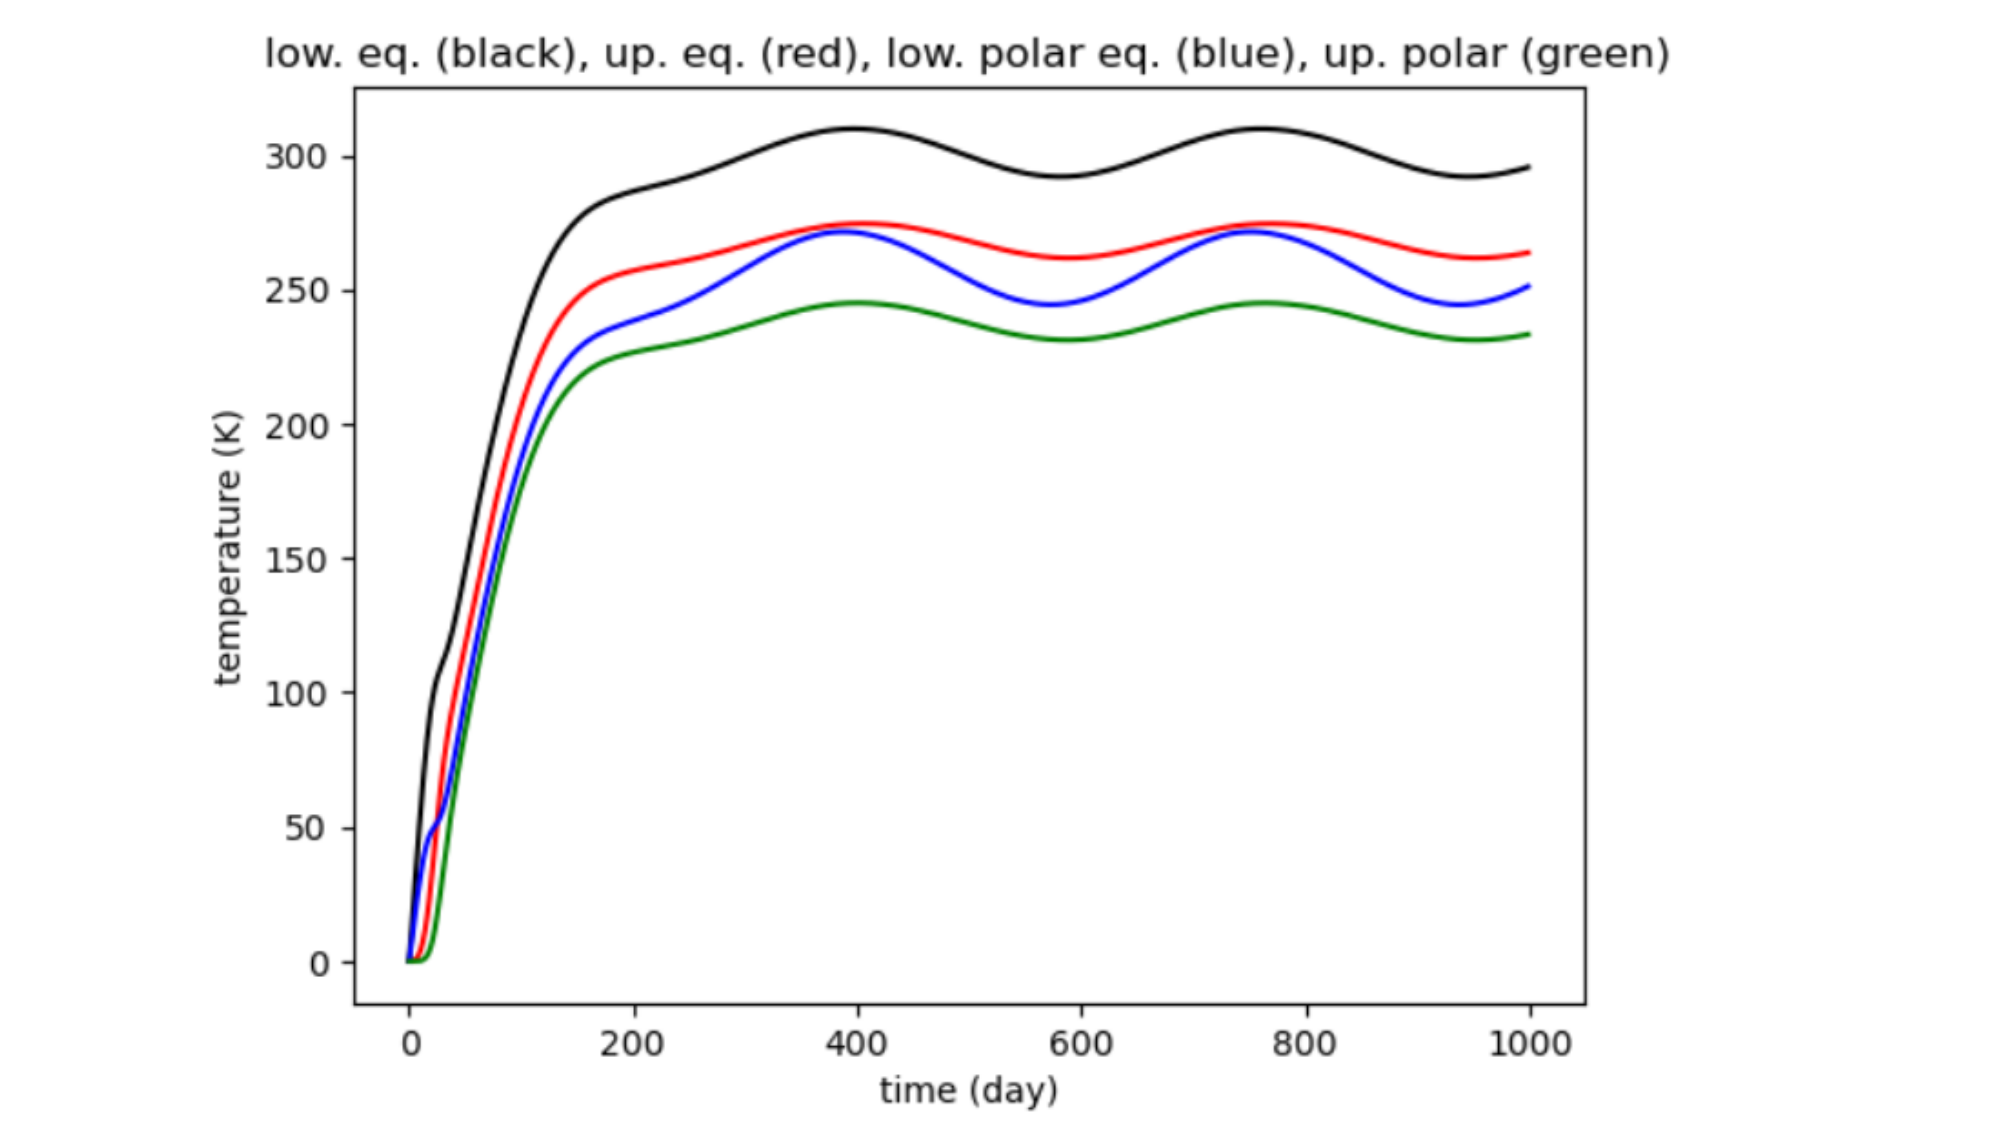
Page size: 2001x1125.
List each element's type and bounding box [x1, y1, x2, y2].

picture [167, 32, 1681, 1125]
